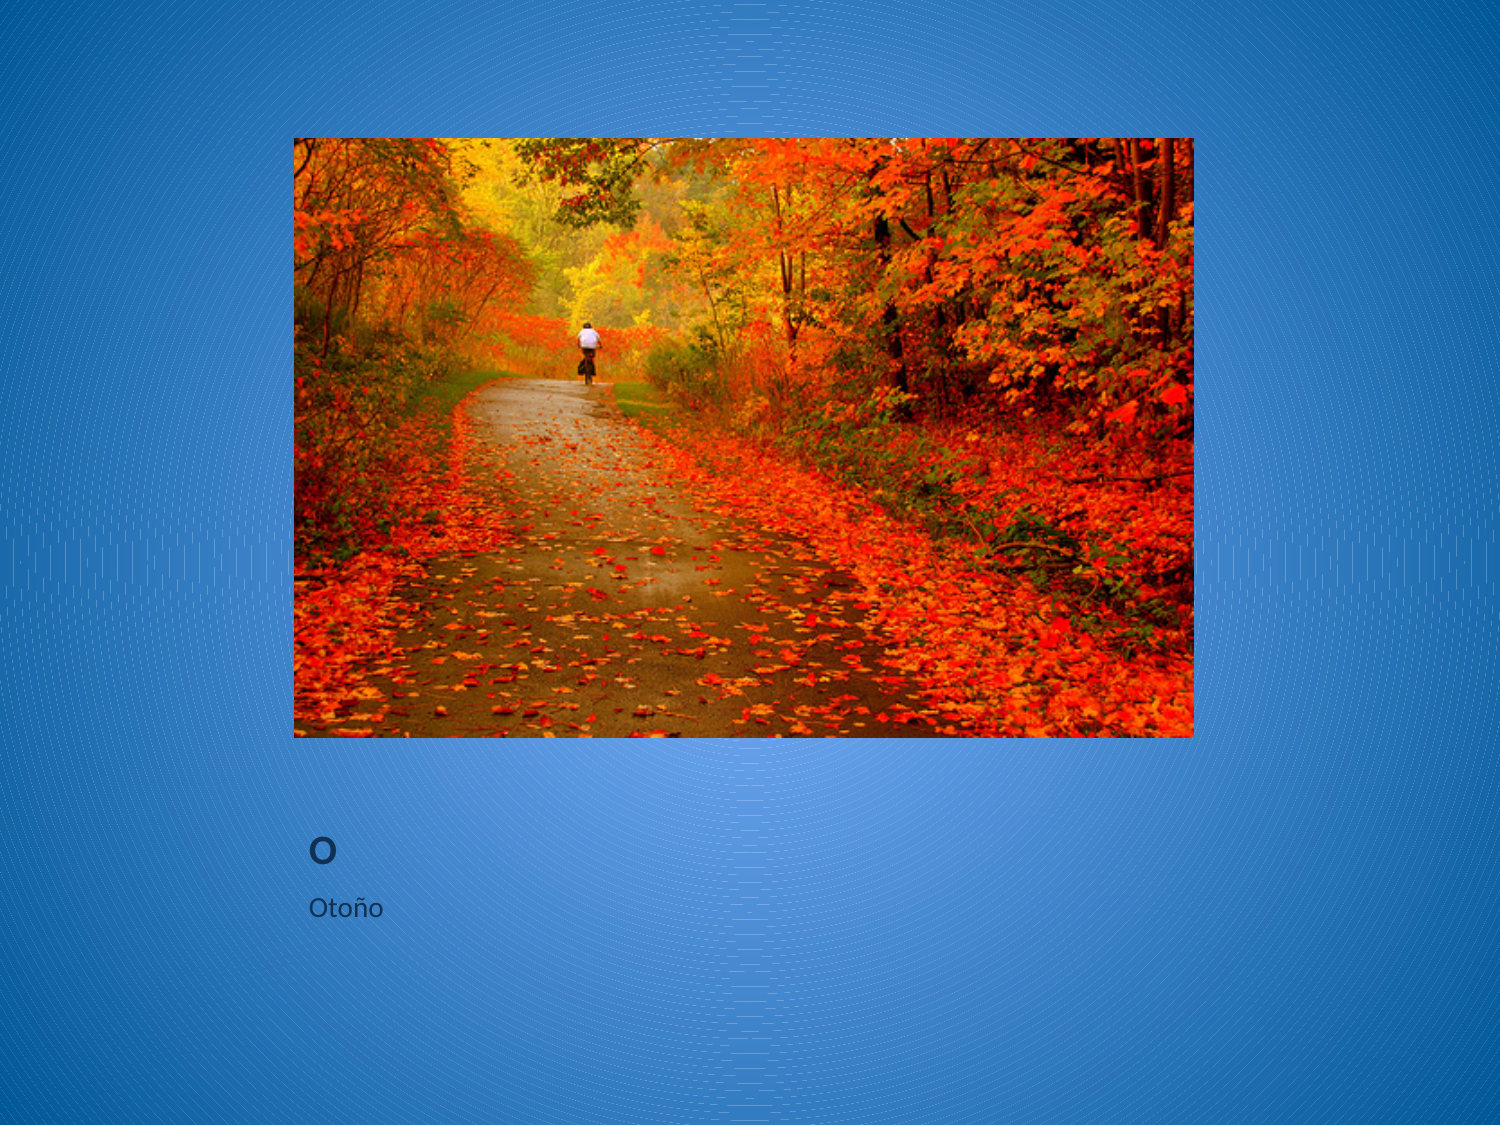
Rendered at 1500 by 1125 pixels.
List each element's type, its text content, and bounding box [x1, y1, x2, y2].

picture [293, 100, 1195, 776]
title O [294, 787, 1194, 880]
list Otoño [294, 880, 1194, 1013]
